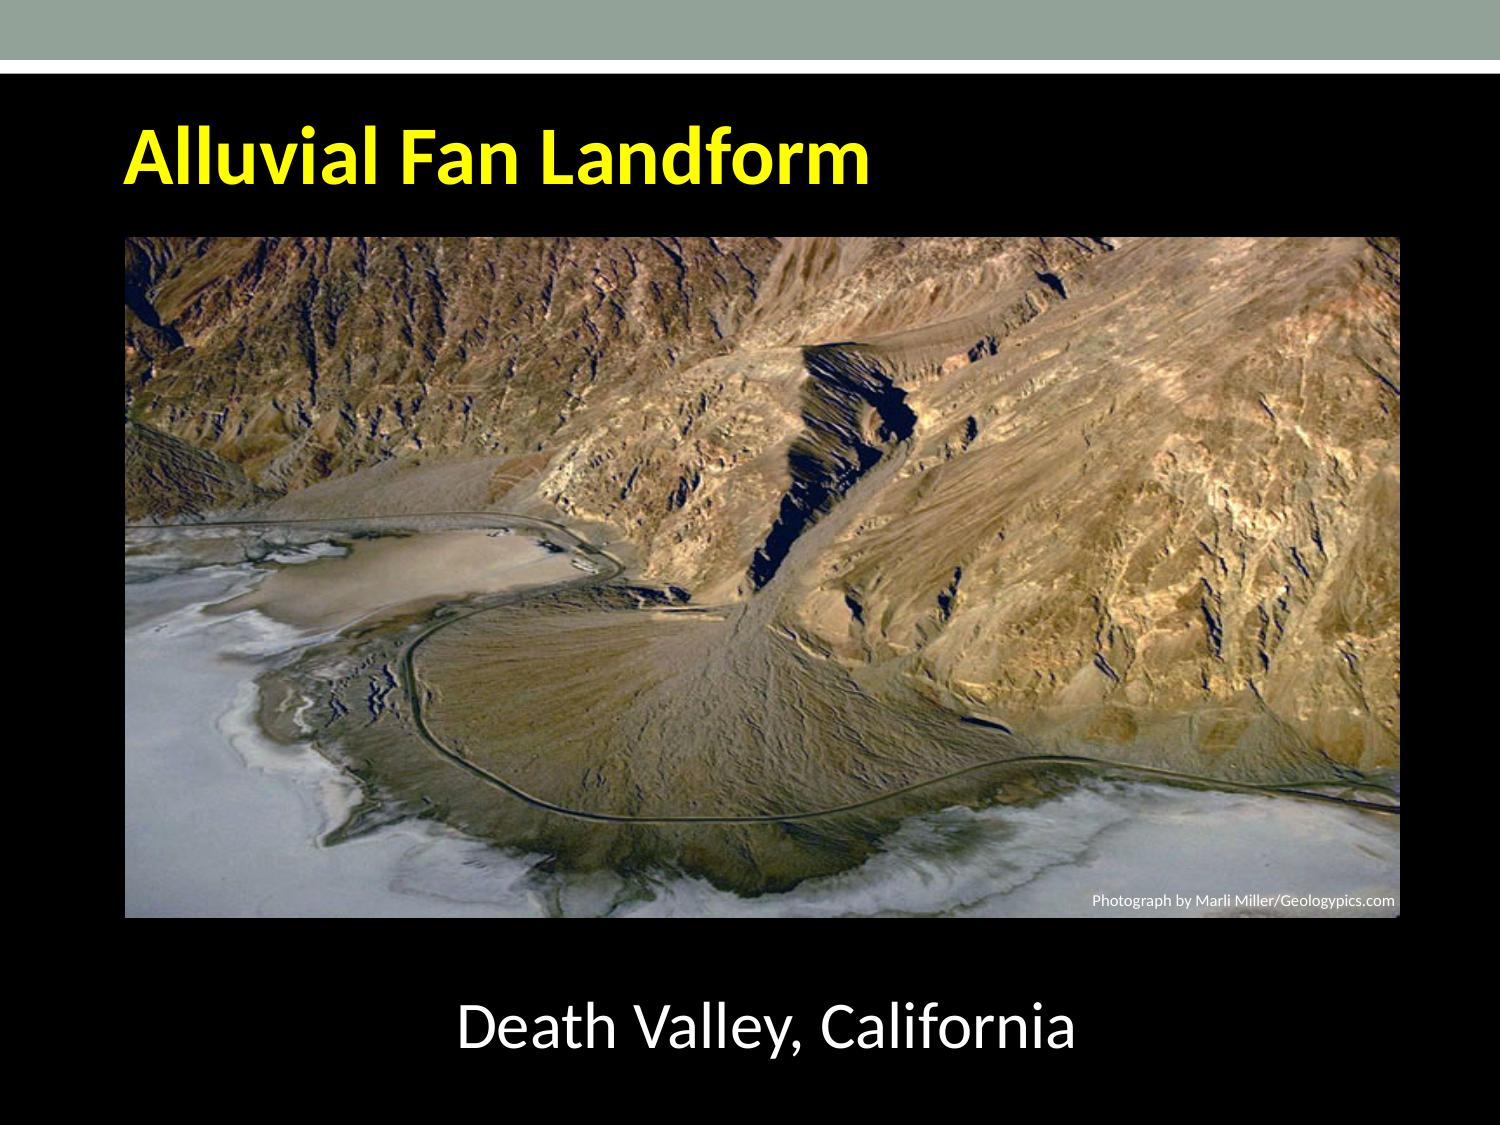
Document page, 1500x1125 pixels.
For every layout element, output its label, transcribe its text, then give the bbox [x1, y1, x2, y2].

text_box Death Valley, California [441, 974, 1094, 1070]
picture [124, 237, 1401, 919]
text_box Alluvial Fan Landform [108, 93, 888, 209]
